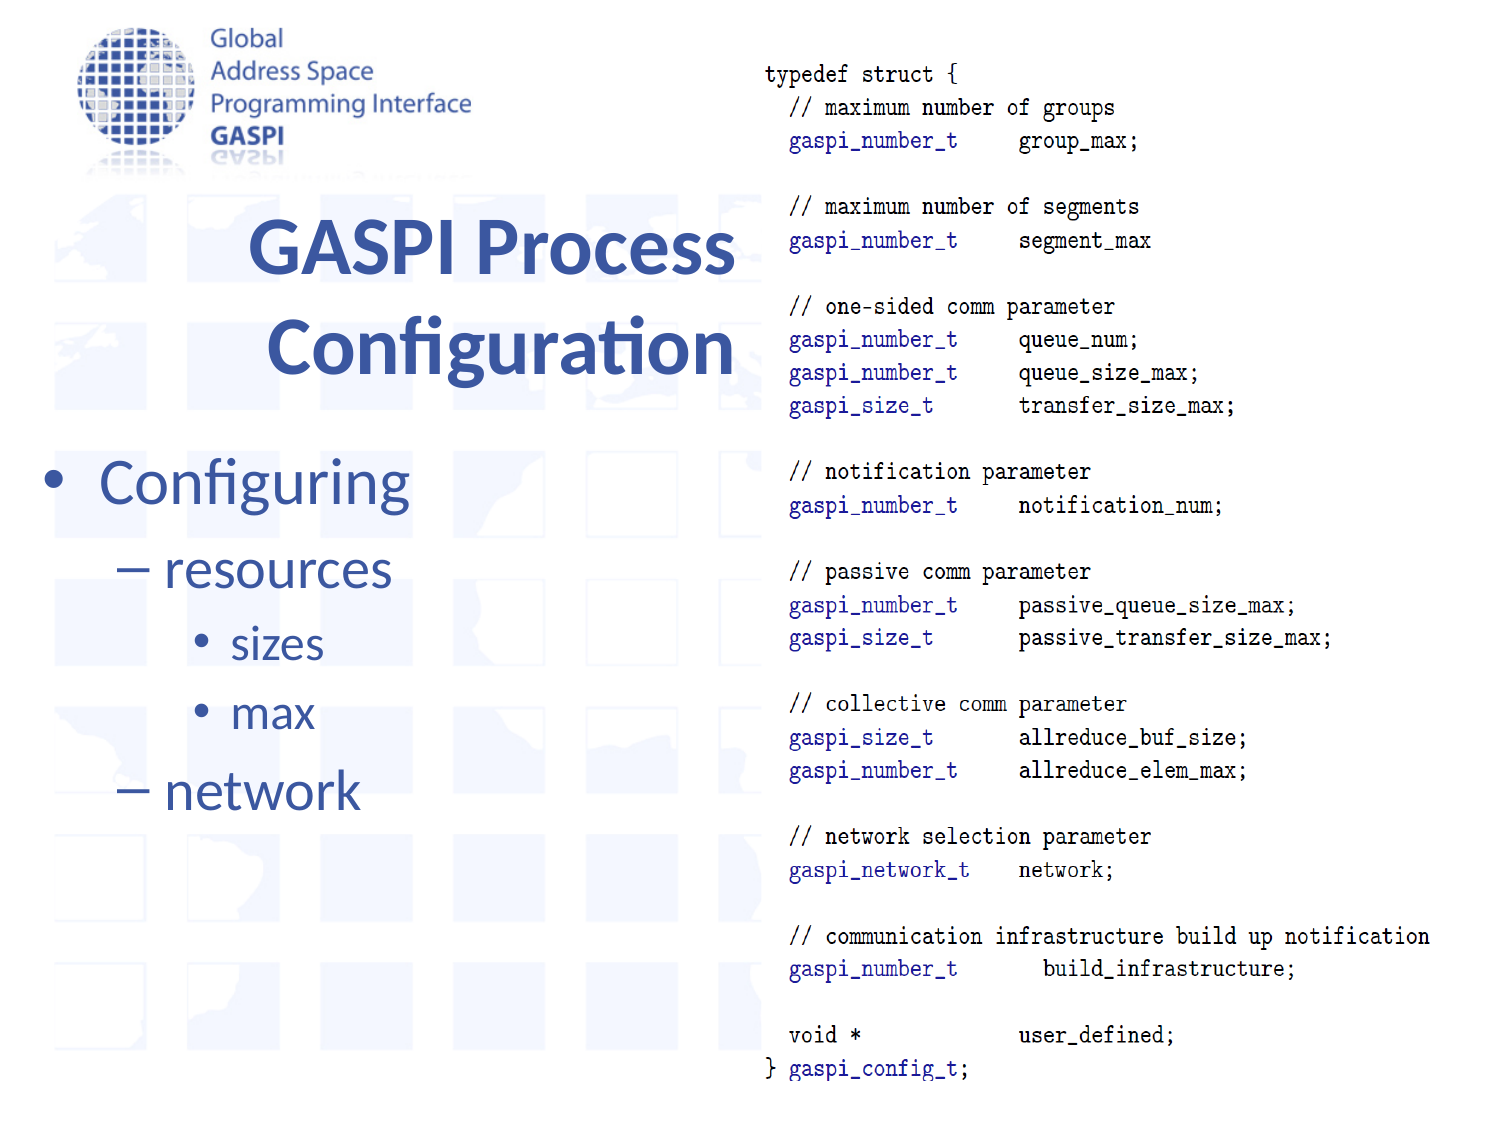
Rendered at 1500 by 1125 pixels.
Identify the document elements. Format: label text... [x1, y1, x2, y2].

title GASPI Process Configuration [27, 209, 756, 373]
picture [0, 0, 1500, 1081]
text_box Configuring resources sizes max network [28, 430, 693, 1125]
